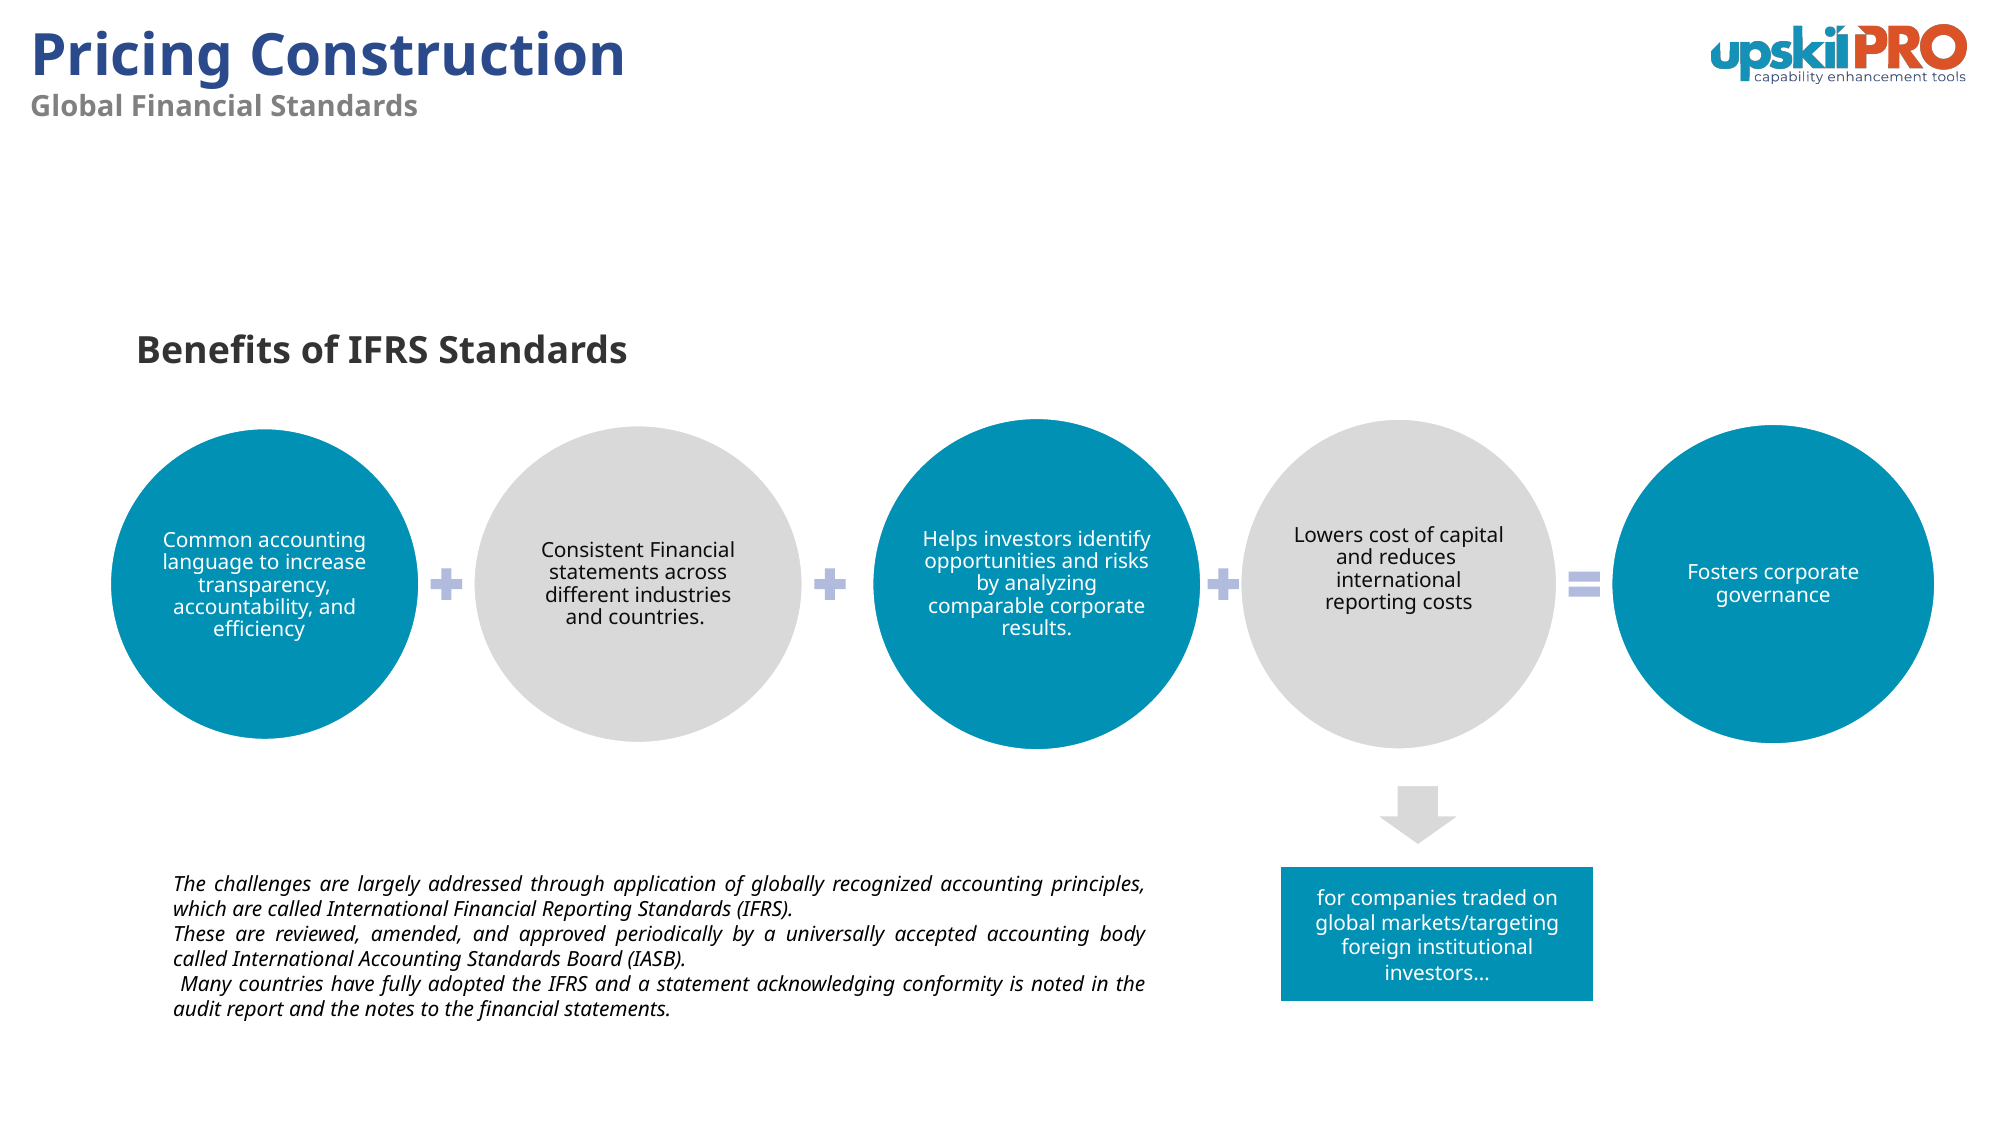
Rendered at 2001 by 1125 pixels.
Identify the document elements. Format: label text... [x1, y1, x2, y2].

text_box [109, 139, 1937, 1029]
text_box Pricing Construction Global Financial Standards [15, 10, 1595, 165]
picture [1711, 24, 1967, 85]
